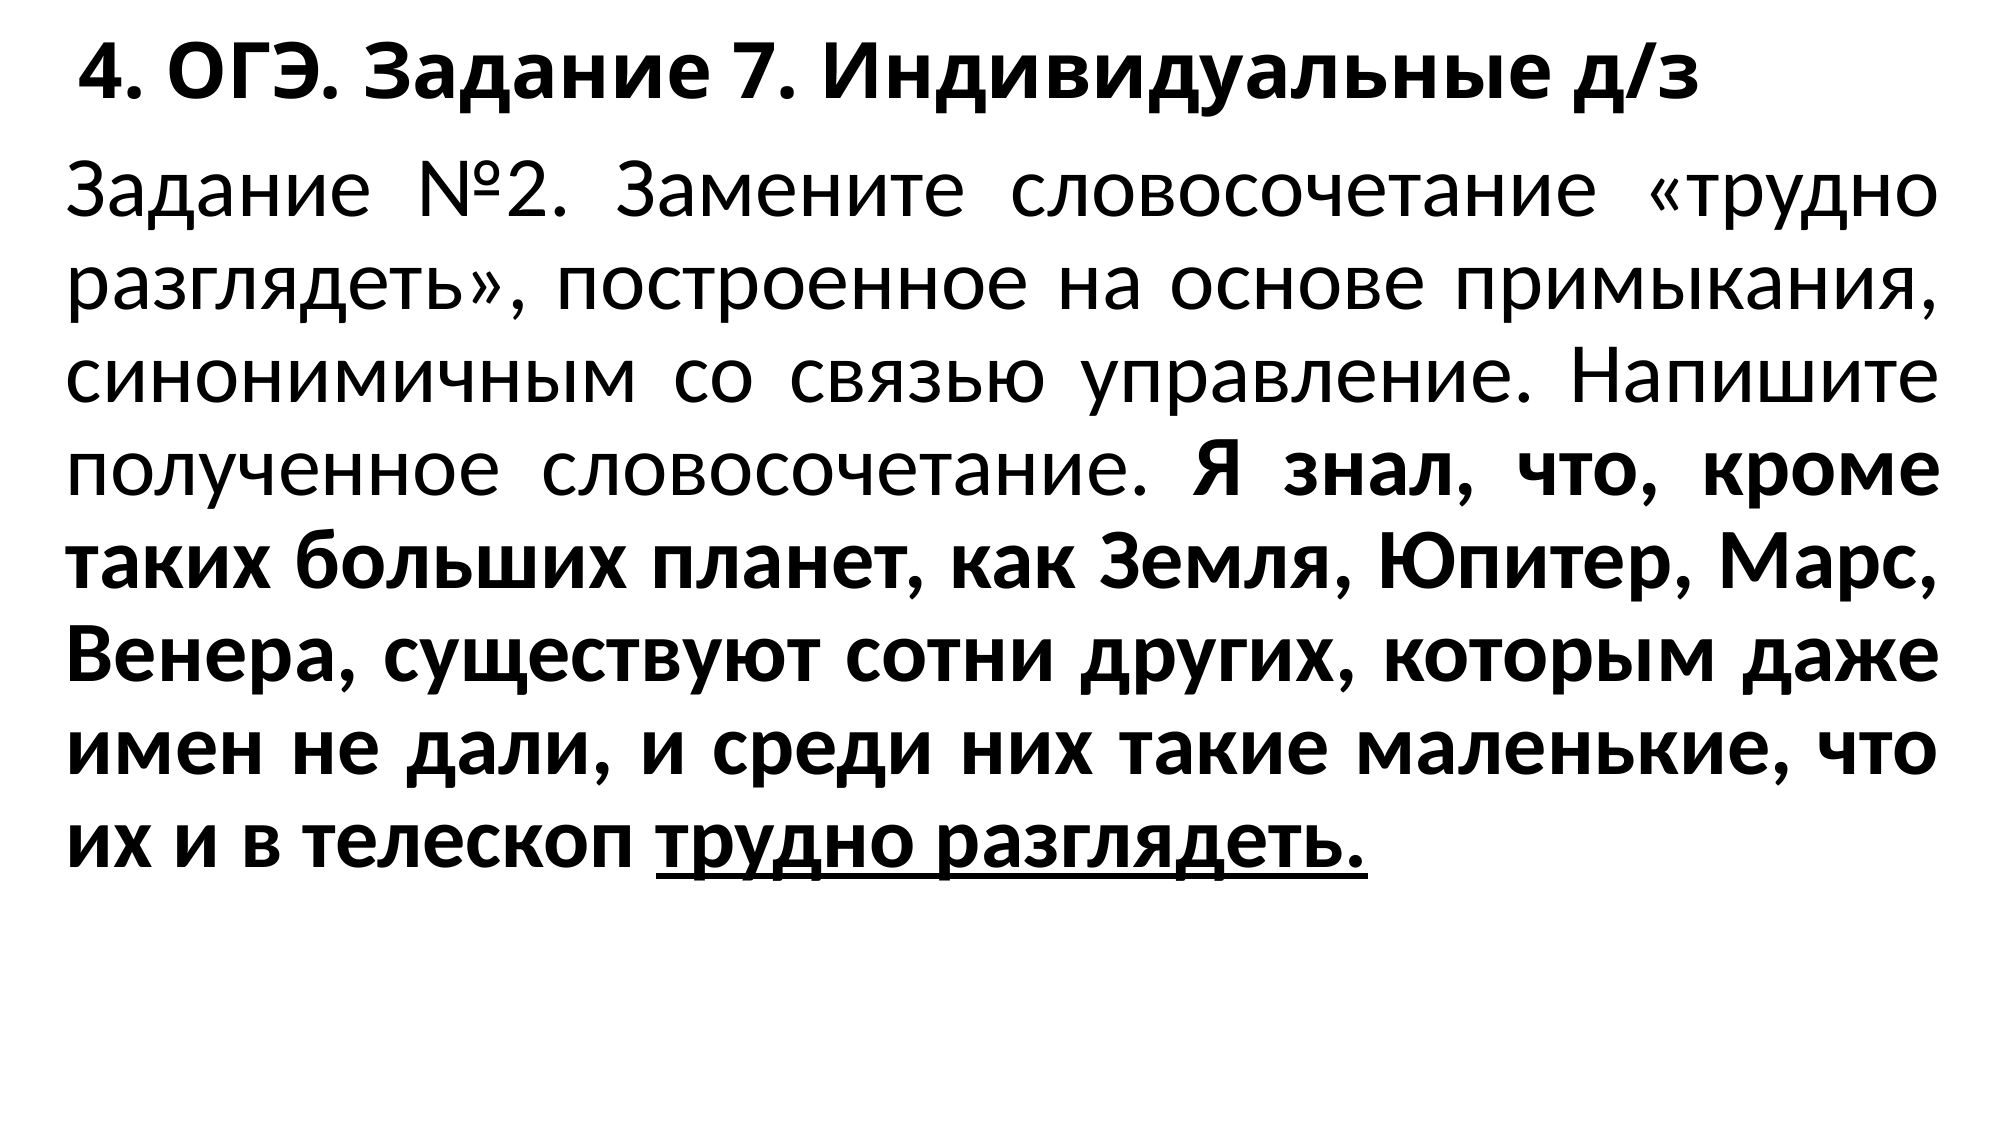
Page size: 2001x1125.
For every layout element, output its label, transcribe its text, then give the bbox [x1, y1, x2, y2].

list Задание №2. Замените словосочетание «трудно разглядеть», построенное на основе примыкания, синонимичным со связью управление. Напишите полученное словосочетание. Я знал, что, кроме таких больших планет, как Земля, Юпитер, Марс, Венера, существуют сотни других, которым даже имен не дали, и среди них такие маленькие, что их и в телескоп трудно разглядеть. [50, 134, 1958, 1075]
title 4. ОГЭ. Задание 7. Индивидуальные д/з [63, 23, 1905, 124]
